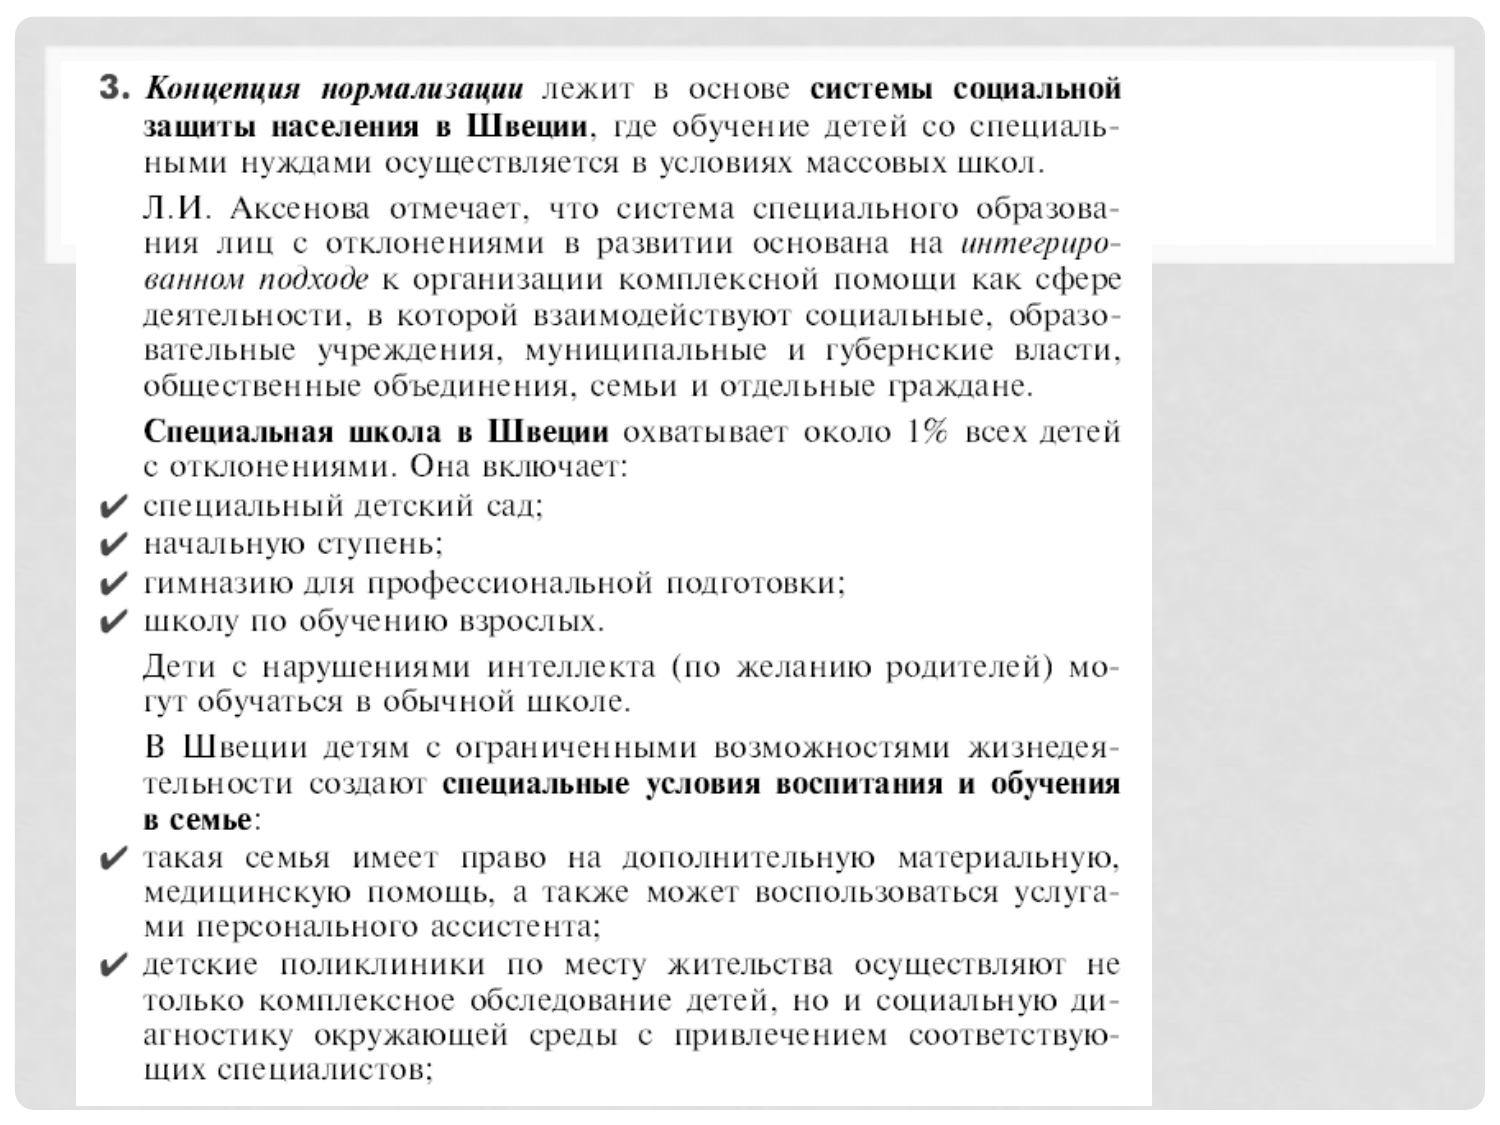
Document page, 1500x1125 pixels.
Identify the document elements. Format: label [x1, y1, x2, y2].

picture [76, 71, 1152, 1107]
